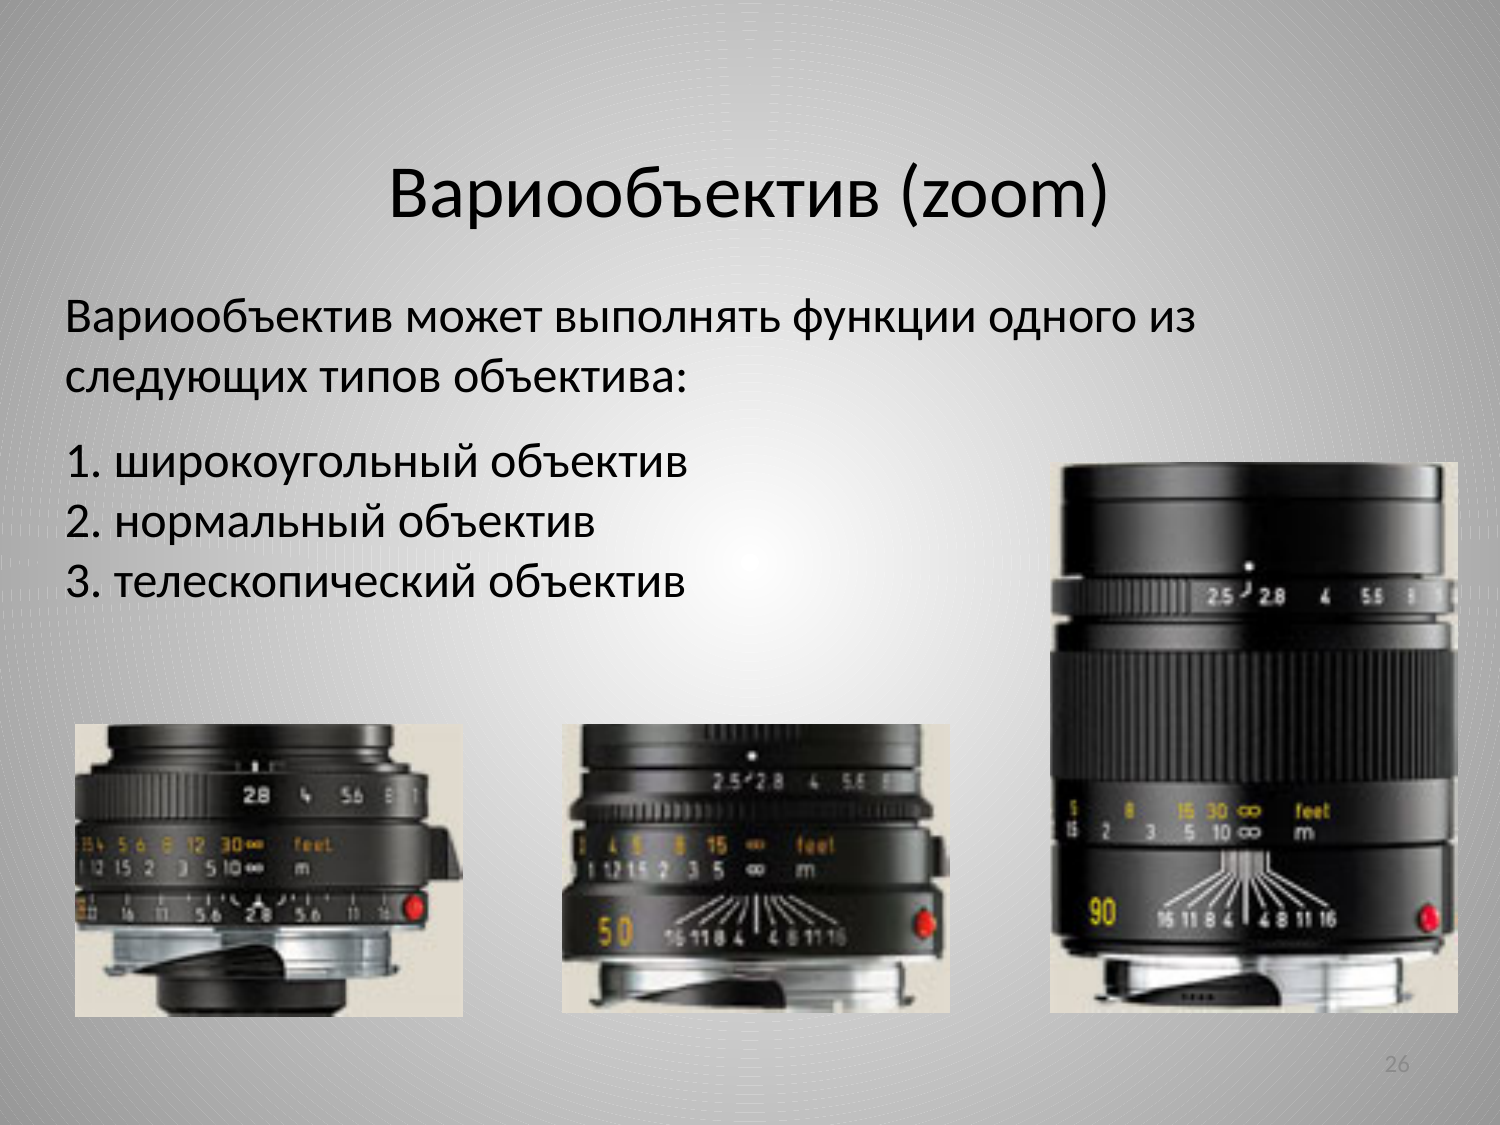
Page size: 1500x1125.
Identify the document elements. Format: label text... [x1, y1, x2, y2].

slide_number 26 [1074, 1025, 1425, 1100]
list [562, 724, 951, 1014]
title Вариообъектив (zoom) [75, 75, 1425, 275]
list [74, 724, 463, 1017]
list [1049, 462, 1458, 1013]
text_box Вариообъектив может выполнять функции одного из следующих типов объектива: 1. широкоугольный объектив 2. нормальный объектив 3. телескопический объектив [50, 275, 1438, 615]
